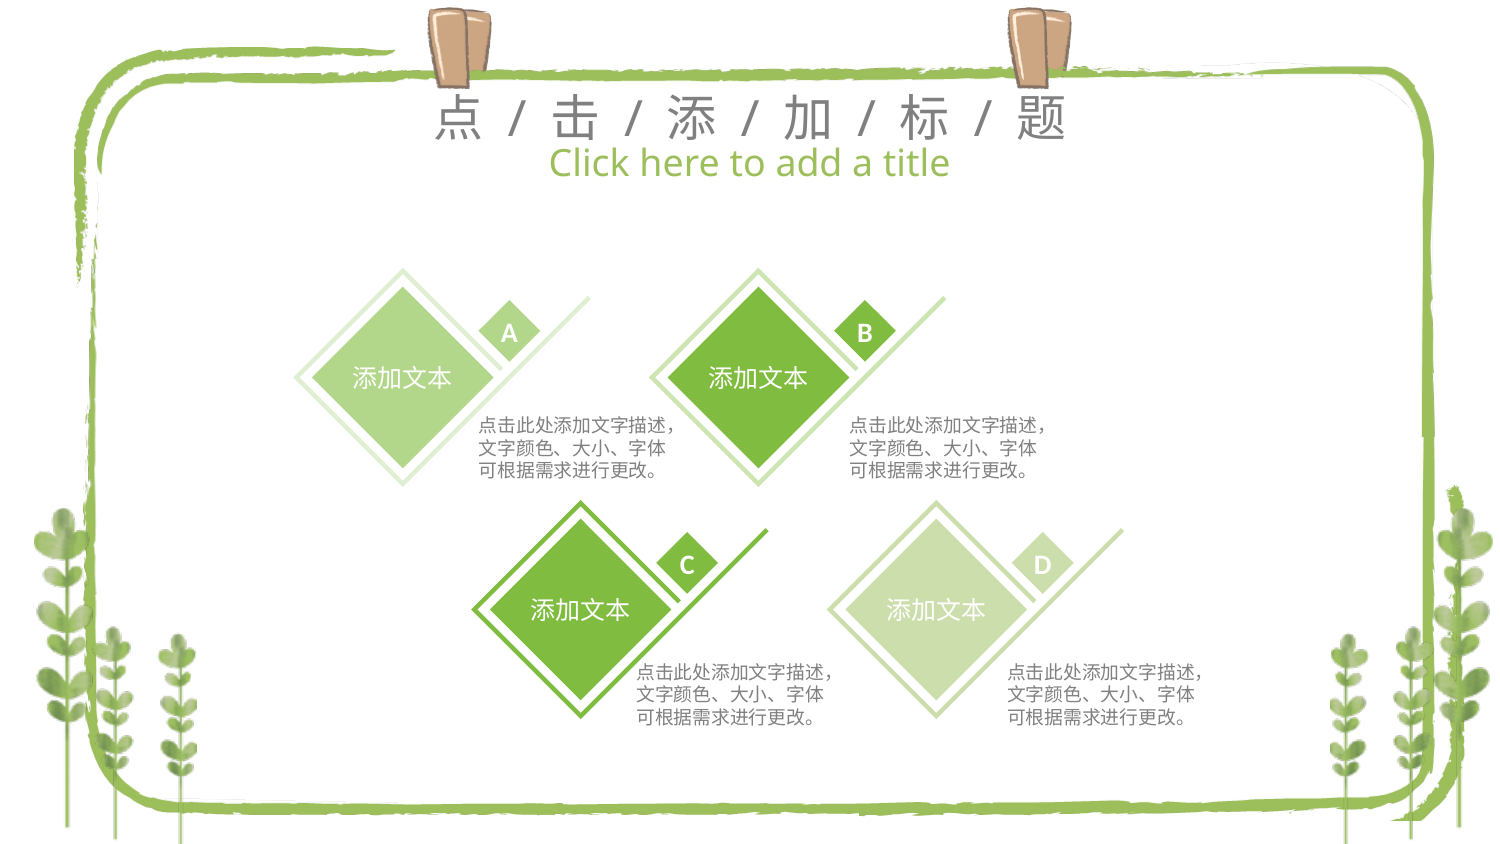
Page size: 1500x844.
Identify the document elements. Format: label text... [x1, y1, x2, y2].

text_box 点击此处添加文字描述，文字颜色、大小、字体可根据需求进行更改。 [621, 653, 850, 736]
text_box 点击此处添加文字描述，文字颜色、大小、字体可根据需求进行更改。 [834, 406, 1063, 489]
text_box Click here to add a title [533, 131, 967, 192]
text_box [486, 492, 753, 701]
picture [34, 7, 1493, 844]
text_box 点击此处添加文字描述，文字颜色、大小、字体可根据需求进行更改。 [463, 406, 692, 489]
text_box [842, 492, 1109, 701]
text_box 点/击/添/加/标/题 [407, 79, 1093, 154]
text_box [309, 260, 575, 469]
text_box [664, 260, 931, 469]
text_box 点击此处添加文字描述，文字颜色、大小、字体可根据需求进行更改。 [992, 653, 1221, 736]
